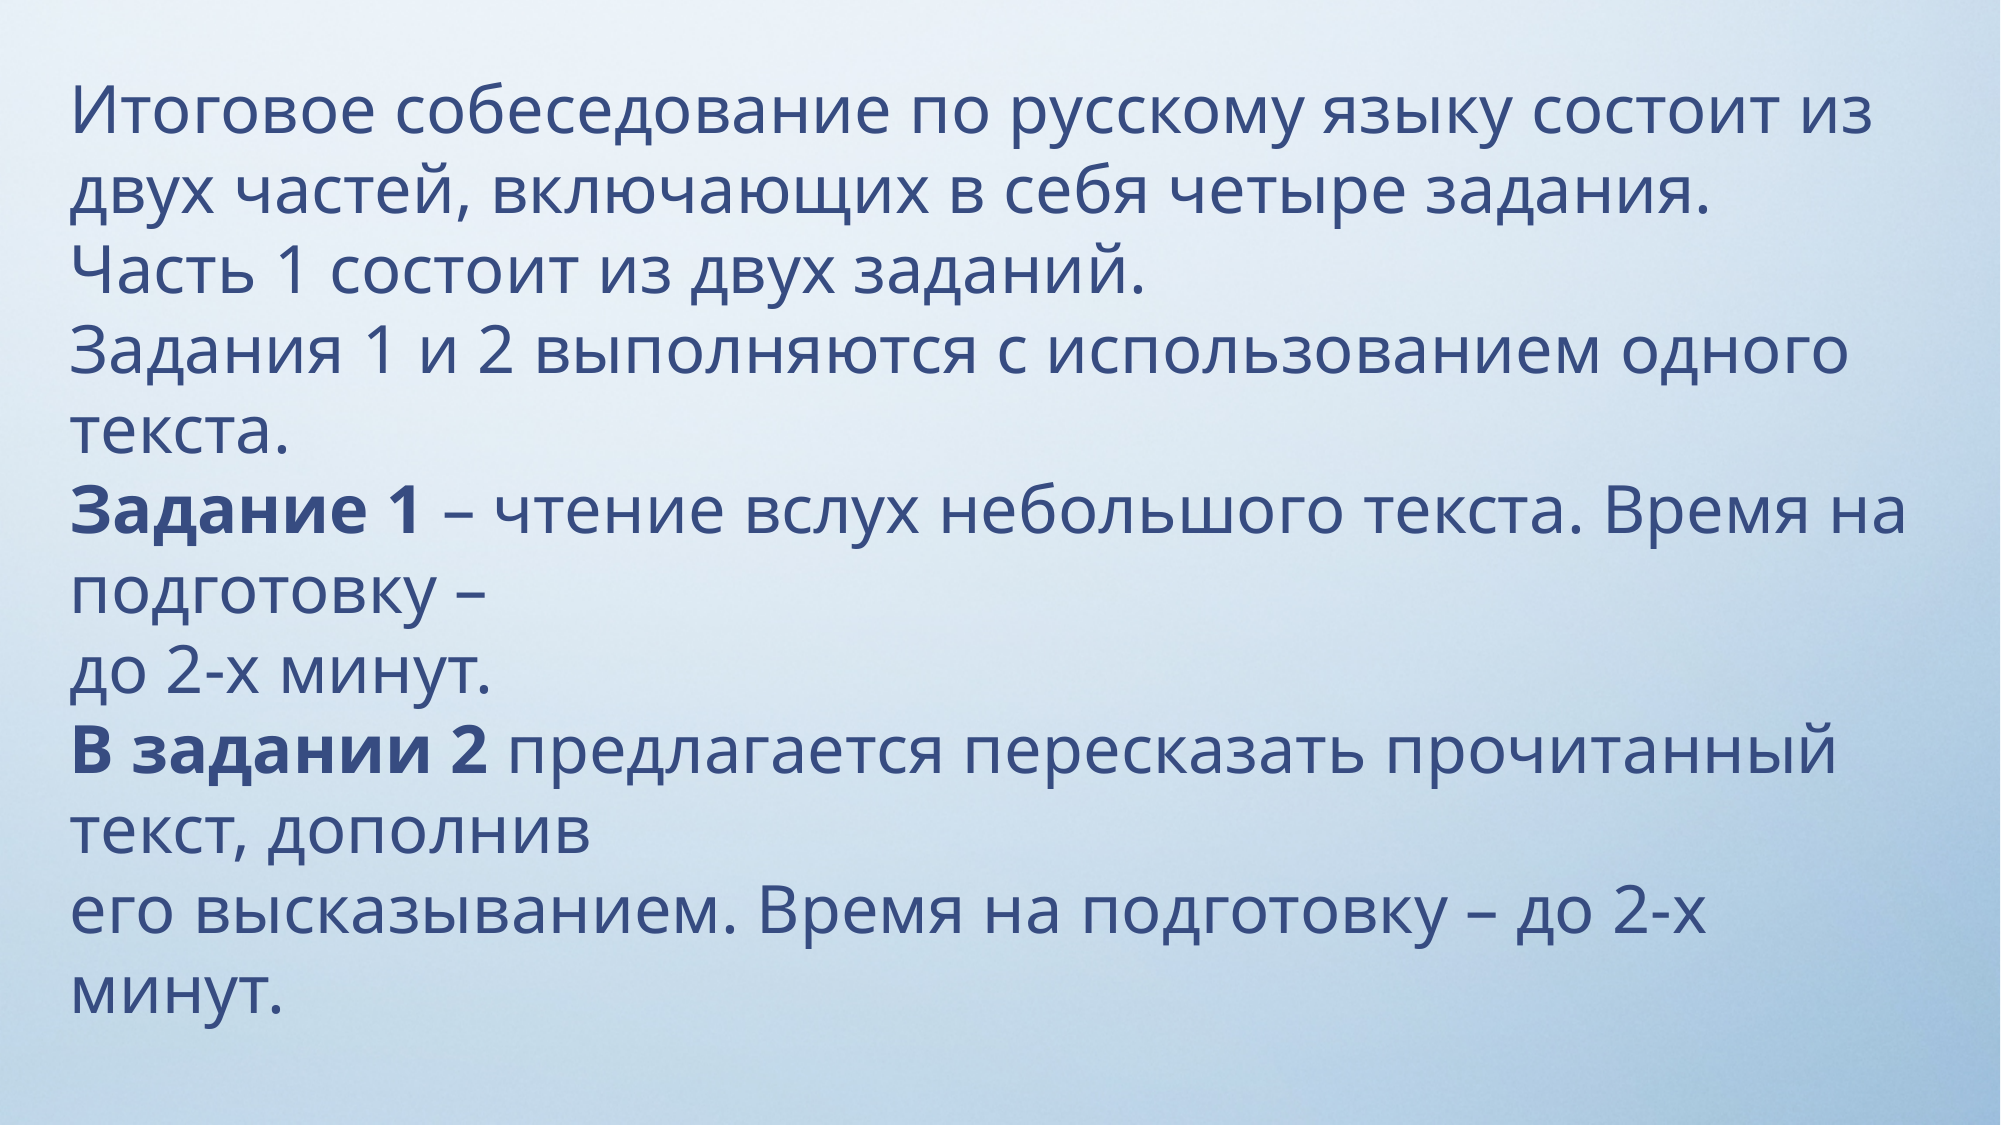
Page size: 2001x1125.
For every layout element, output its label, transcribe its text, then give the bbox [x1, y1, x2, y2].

picture [0, 0, 2001, 1125]
text_box Итоговое собеседование по русскому языку состоит из двух частей, включающих в себя четыре задания. Часть 1 состоит из двух заданий. Задания 1 и 2 выполняются с использованием одного текста. Задание 1 – чтение вслух небольшого текста. Время на подготовку – до 2-х минут. В задании 2 предлагается пересказать прочитанный текст, дополнив его высказыванием. Время на подготовку – до 2-х минут. [54, 59, 1945, 1114]
